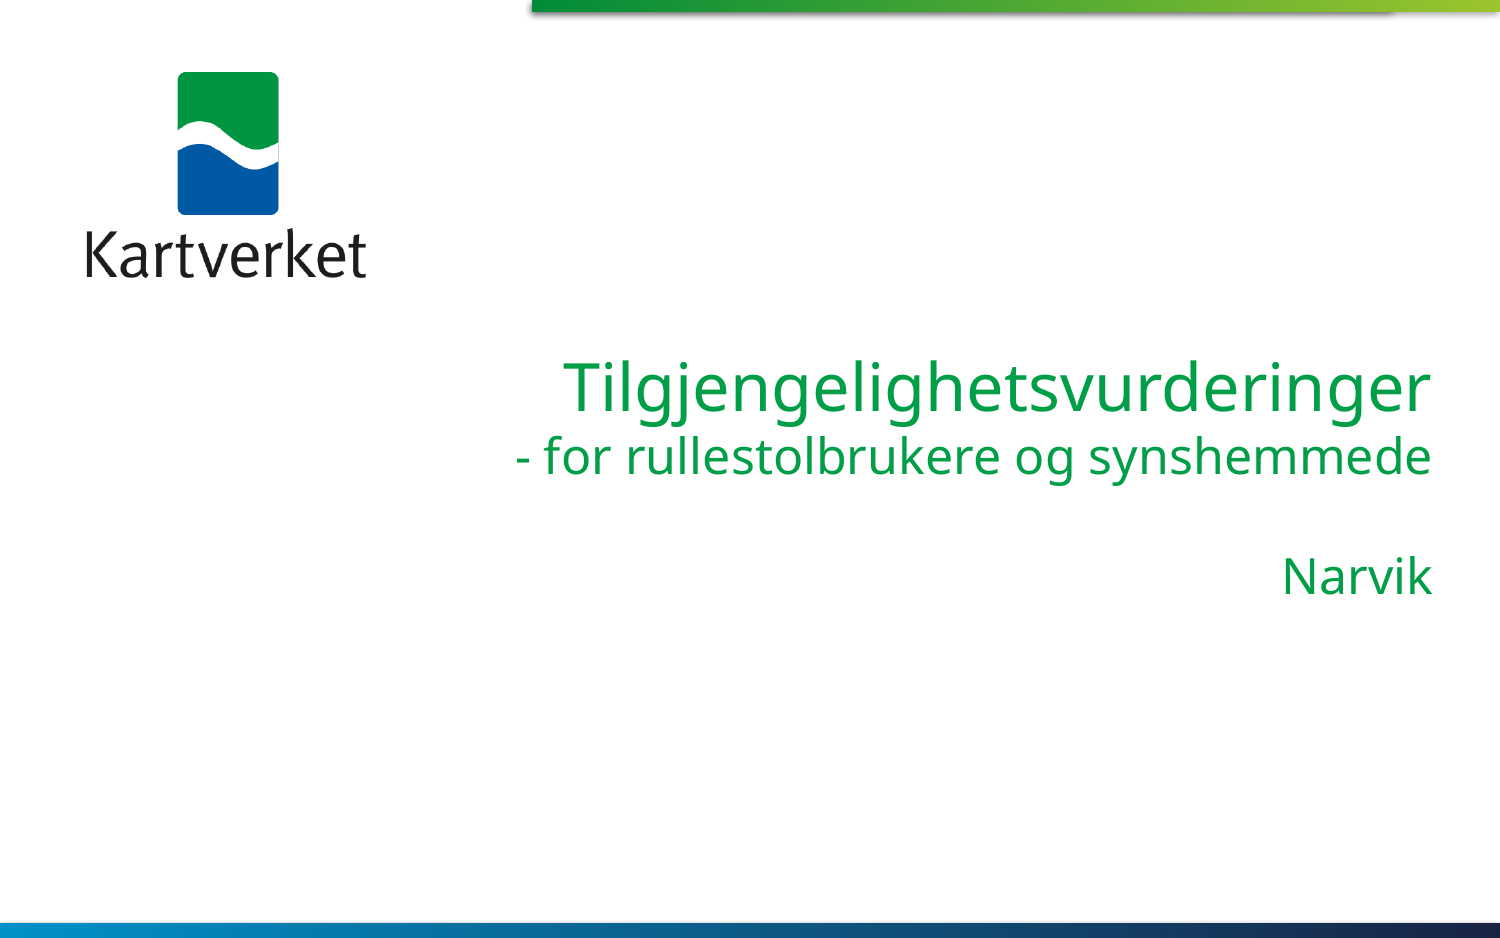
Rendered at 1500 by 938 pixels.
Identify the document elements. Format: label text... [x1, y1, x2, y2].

text_box Tilgjengelighetsvurderinger - for rullestolbrukere og synshemmede Narvik [66, 337, 1449, 613]
